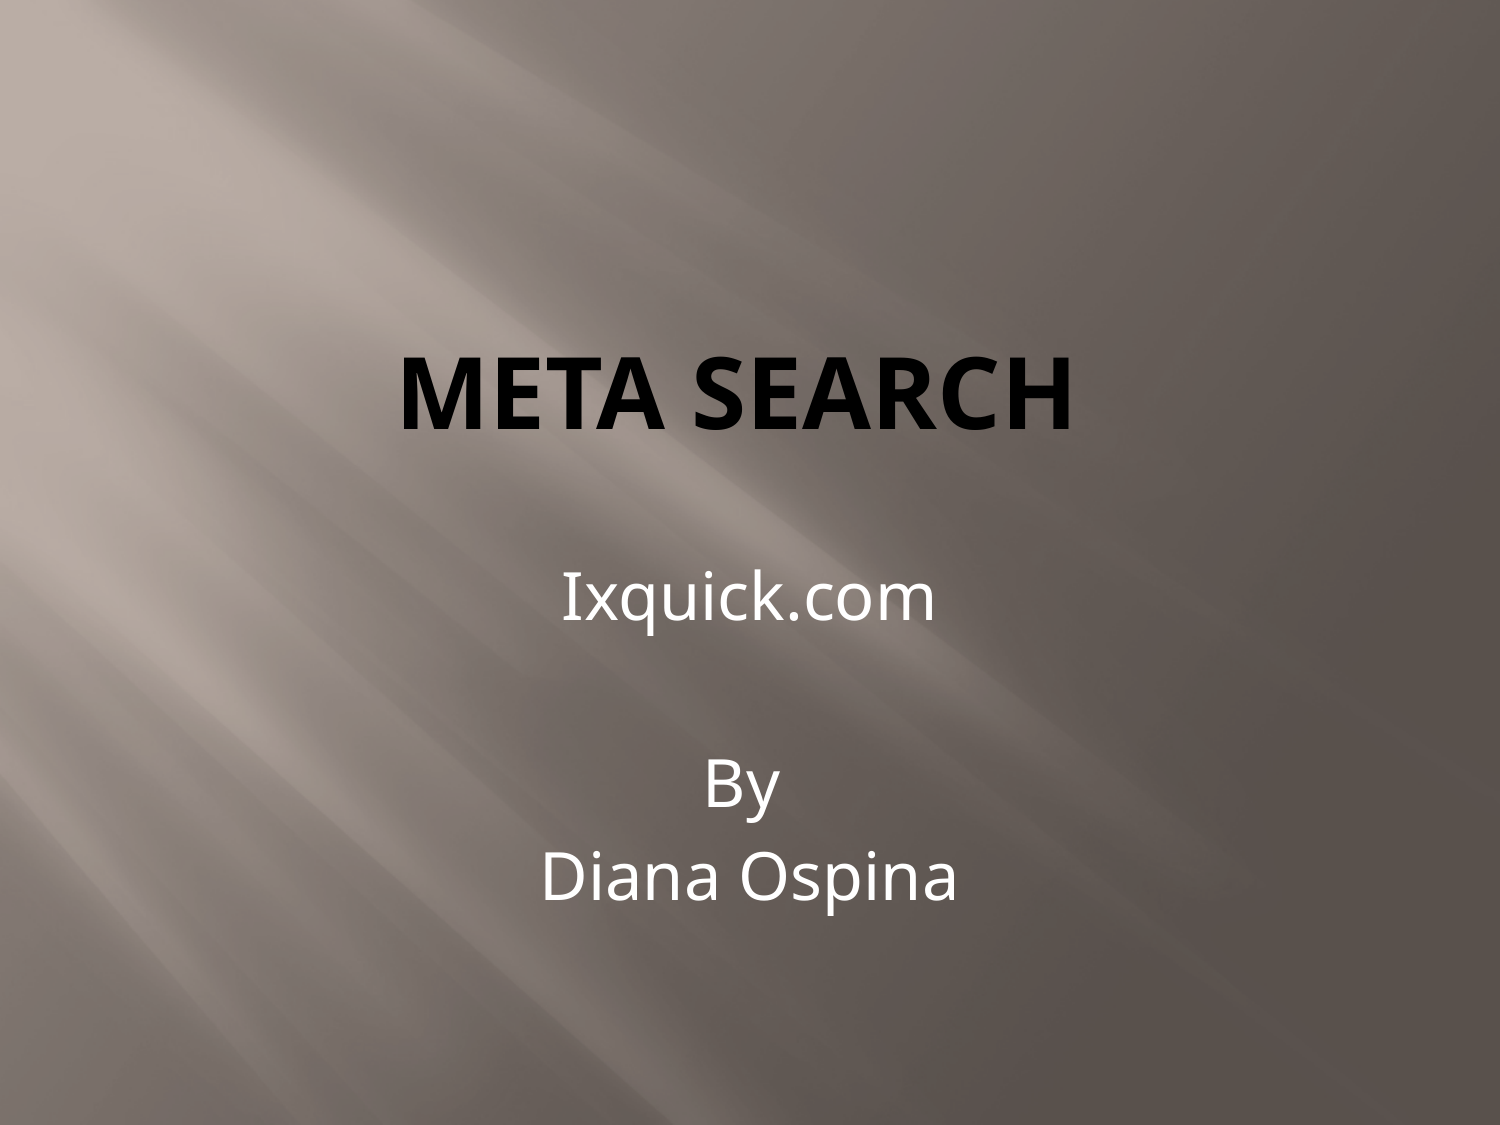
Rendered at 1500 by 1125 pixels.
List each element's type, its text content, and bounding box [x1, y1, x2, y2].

subtitle Ixquick.com By Diana Ospina [225, 546, 1275, 834]
title Meta Search [75, 149, 1425, 450]
